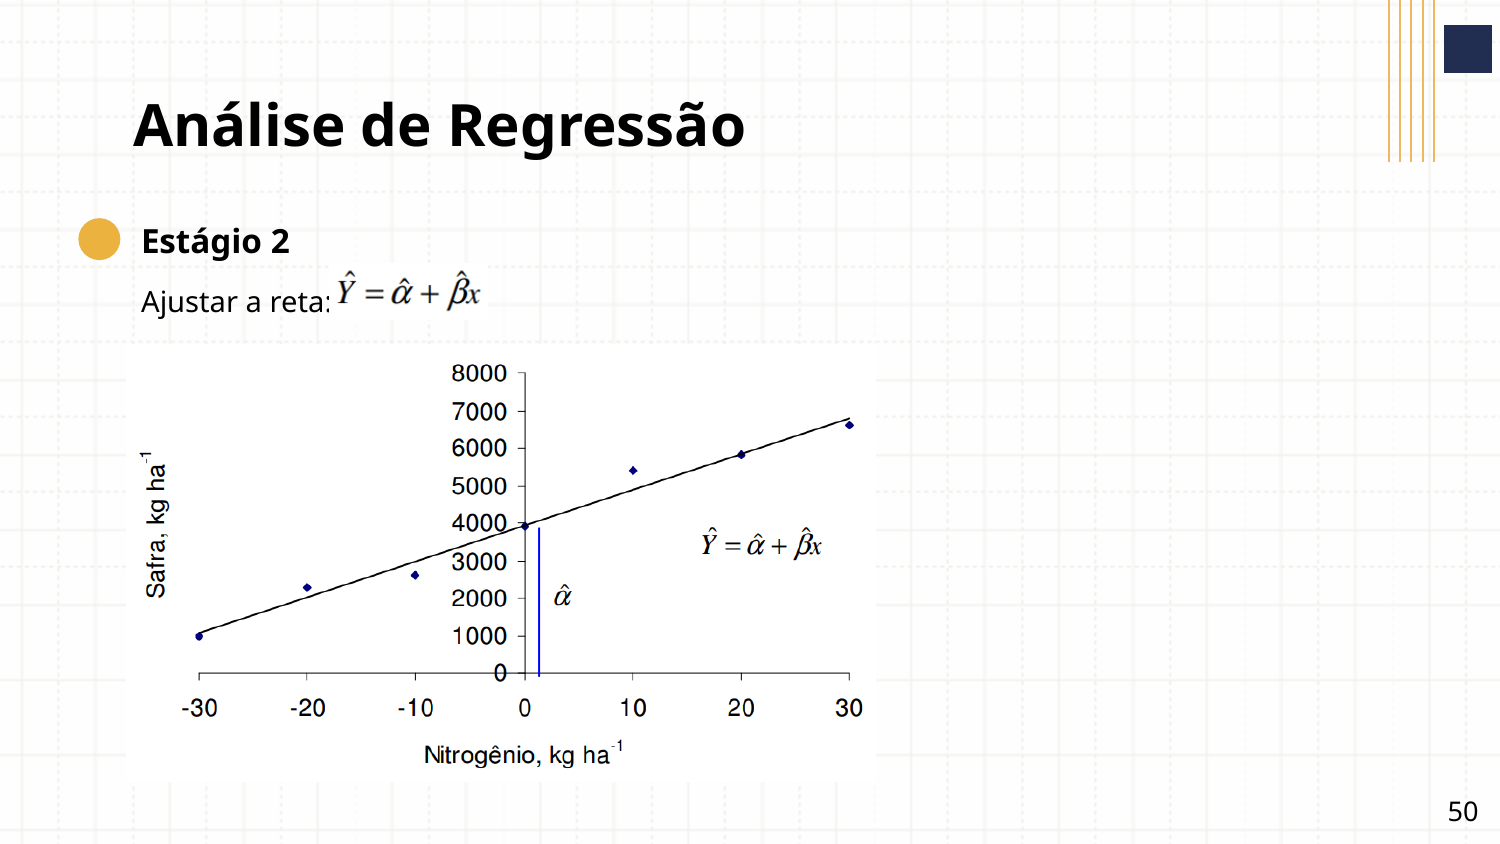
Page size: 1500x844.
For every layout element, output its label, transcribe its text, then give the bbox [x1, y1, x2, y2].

text_box Estágio 2 [126, 201, 604, 263]
picture [126, 344, 876, 782]
title Análise de Regressão [118, 72, 1382, 167]
text_box Ajustar a reta: [126, 263, 1336, 358]
text_box [78, 218, 121, 261]
slide_number ‹#› [1403, 779, 1494, 844]
picture [328, 263, 489, 320]
